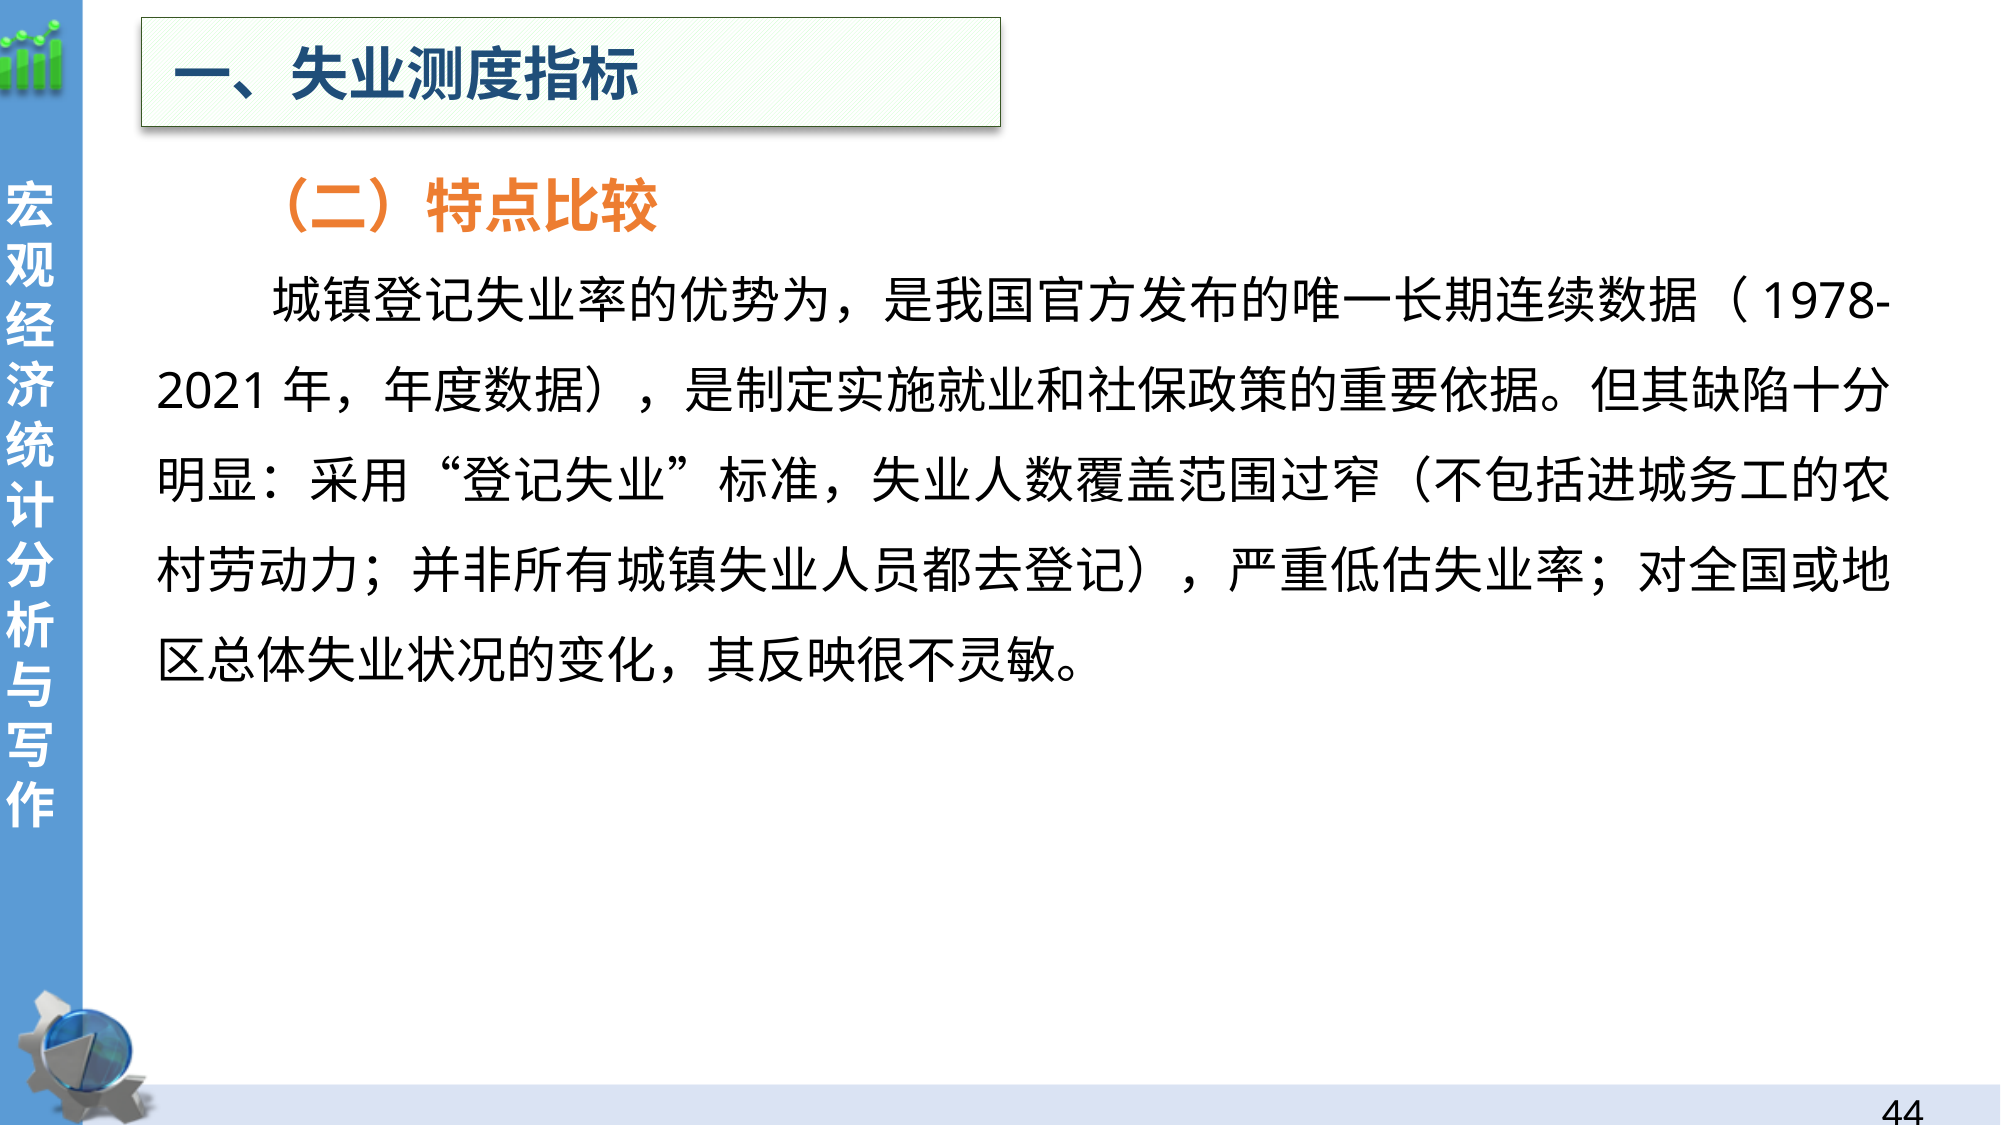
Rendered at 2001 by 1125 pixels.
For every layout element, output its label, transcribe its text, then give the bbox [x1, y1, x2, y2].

picture [0, 0, 2001, 1125]
text_box 一、失业测度指标 [141, 17, 1000, 127]
text_box [179, 238, 1843, 1025]
text_box [1786, 1085, 1940, 1125]
text_box （二）特点比较 城镇登记失业率的优势为，是我国官方发布的唯一长期连续数据（1978-2021年，年度数据），是制定实施就业和社保政策的重要依据。但其缺陷十分明显：采用“登记失业”标准，失业人数覆盖范围过窄（不包括进城务工的农村劳动力；并非所有城镇失业人员都去登记），严重低估失业率；对全国或地区总体失业状况的变化，其反映很不灵敏。 [141, 126, 1907, 1050]
